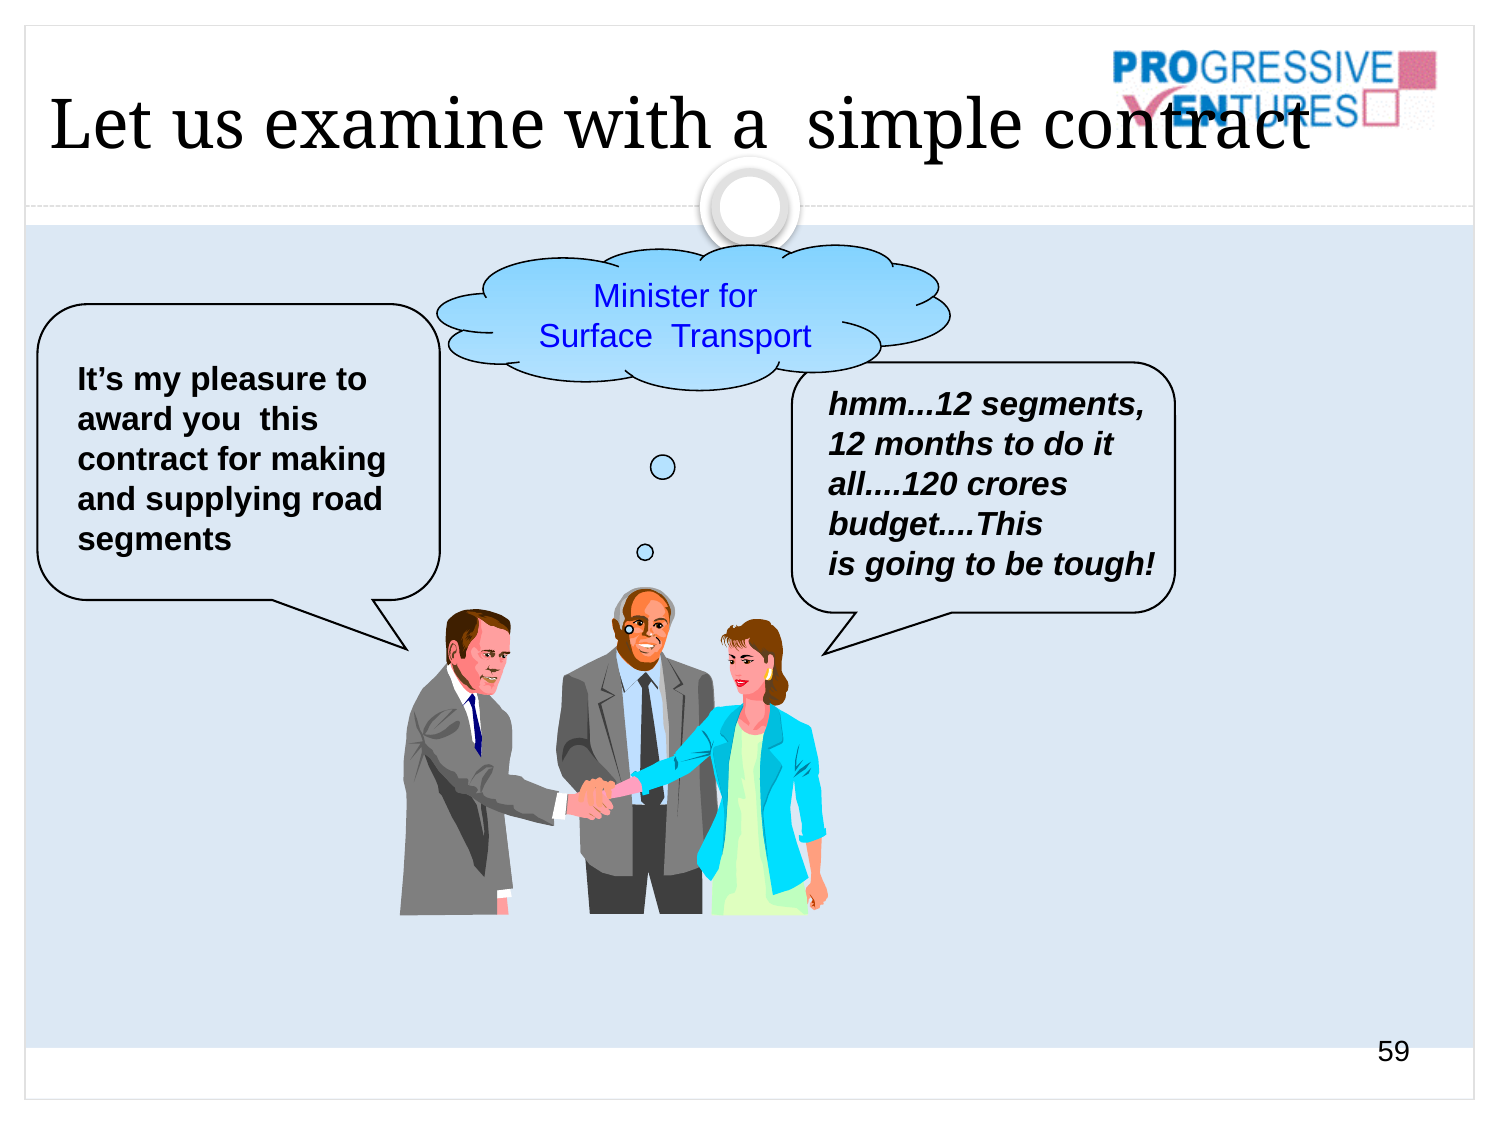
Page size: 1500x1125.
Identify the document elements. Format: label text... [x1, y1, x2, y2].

text_box It’s my pleasure to award you this contract for making and supplying road segments [62, 349, 415, 565]
text_box [37, 304, 440, 645]
text_box [834, 590, 1171, 651]
title Let us examine with a simple contract [49, 37, 1450, 163]
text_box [399, 587, 831, 918]
text_box Minister for Surface Transport [436, 245, 951, 391]
text_box Minister for Surface Transport [650, 455, 675, 480]
text_box hmm...12 segments, 12 months to do it all....120 crores budget....This is going to be tough! [813, 374, 1200, 590]
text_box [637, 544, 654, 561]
text_box [791, 362, 1163, 585]
text_box 59 [1074, 1024, 1425, 1103]
